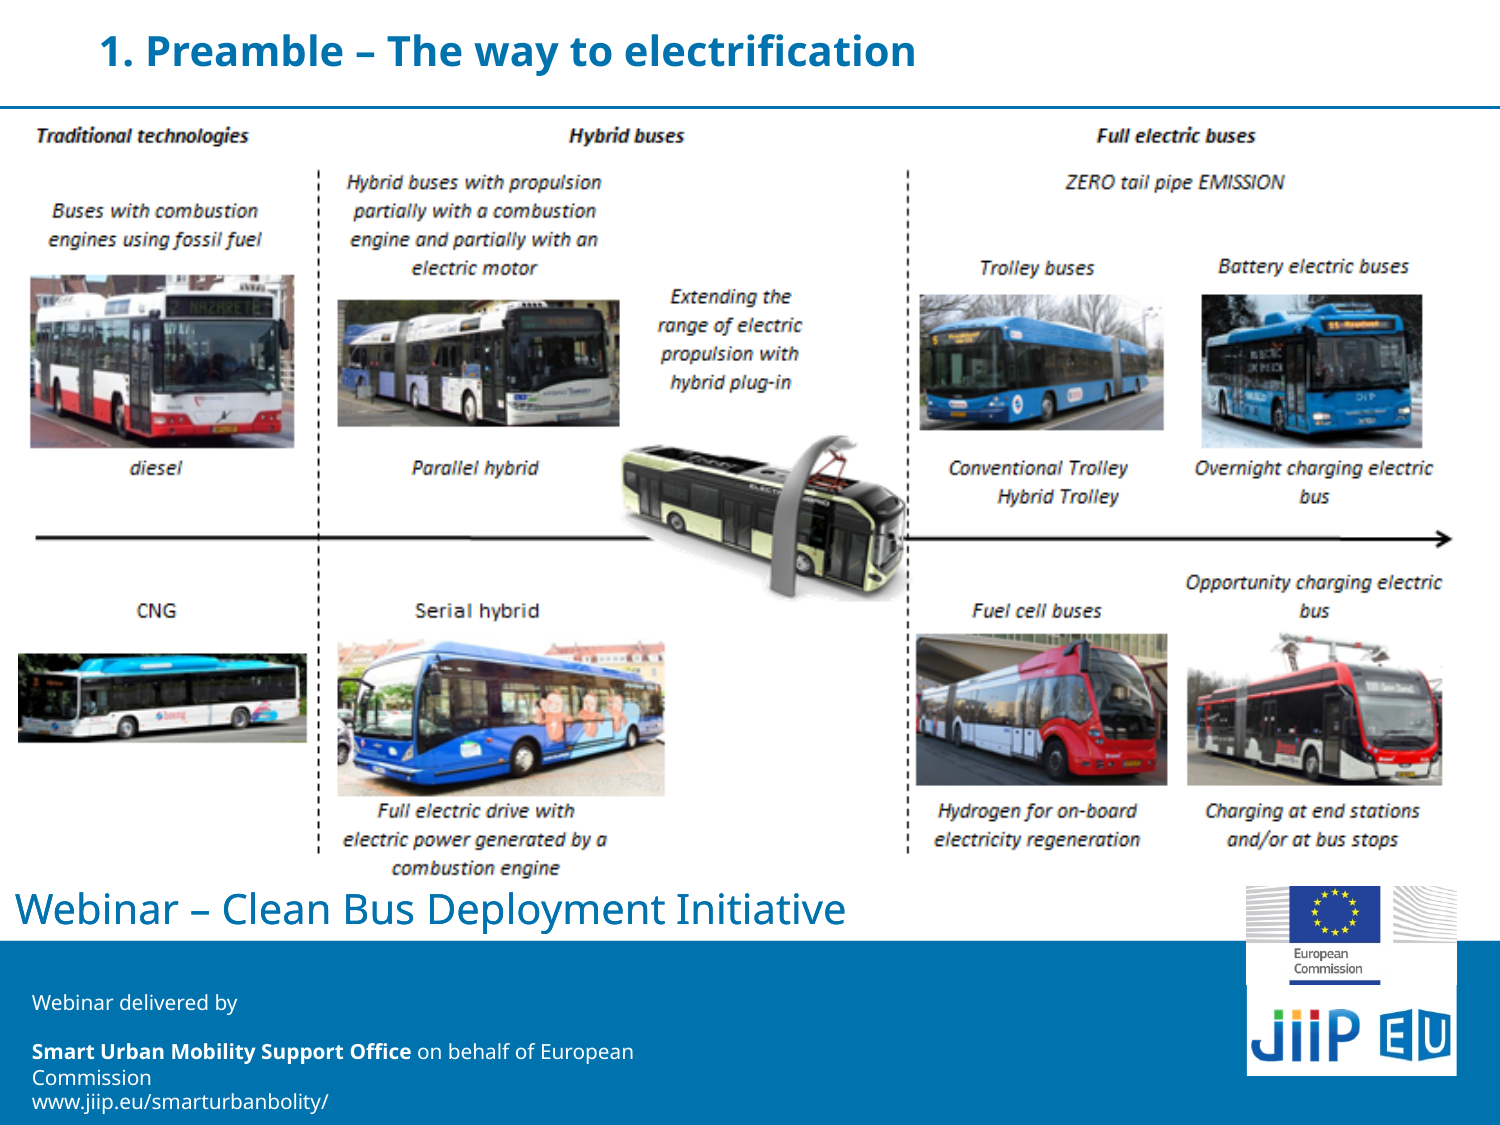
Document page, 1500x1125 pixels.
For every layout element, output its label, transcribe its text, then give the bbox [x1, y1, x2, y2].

text_box Webinar – Clean Bus Deployment Initiative [0, 875, 918, 941]
text_box [1246, 940, 1458, 1077]
text_box [0, 940, 1500, 1125]
text_box 1. Preamble – The way to electrification [83, 17, 1306, 82]
picture [1251, 1009, 1360, 1063]
picture [18, 111, 1457, 985]
text_box Webinar delivered by Smart Urban Mobility Support Office on behalf of European Commission www.jiip.eu/smarturbanbolity/ [17, 981, 750, 1122]
picture [1369, 1009, 1455, 1063]
